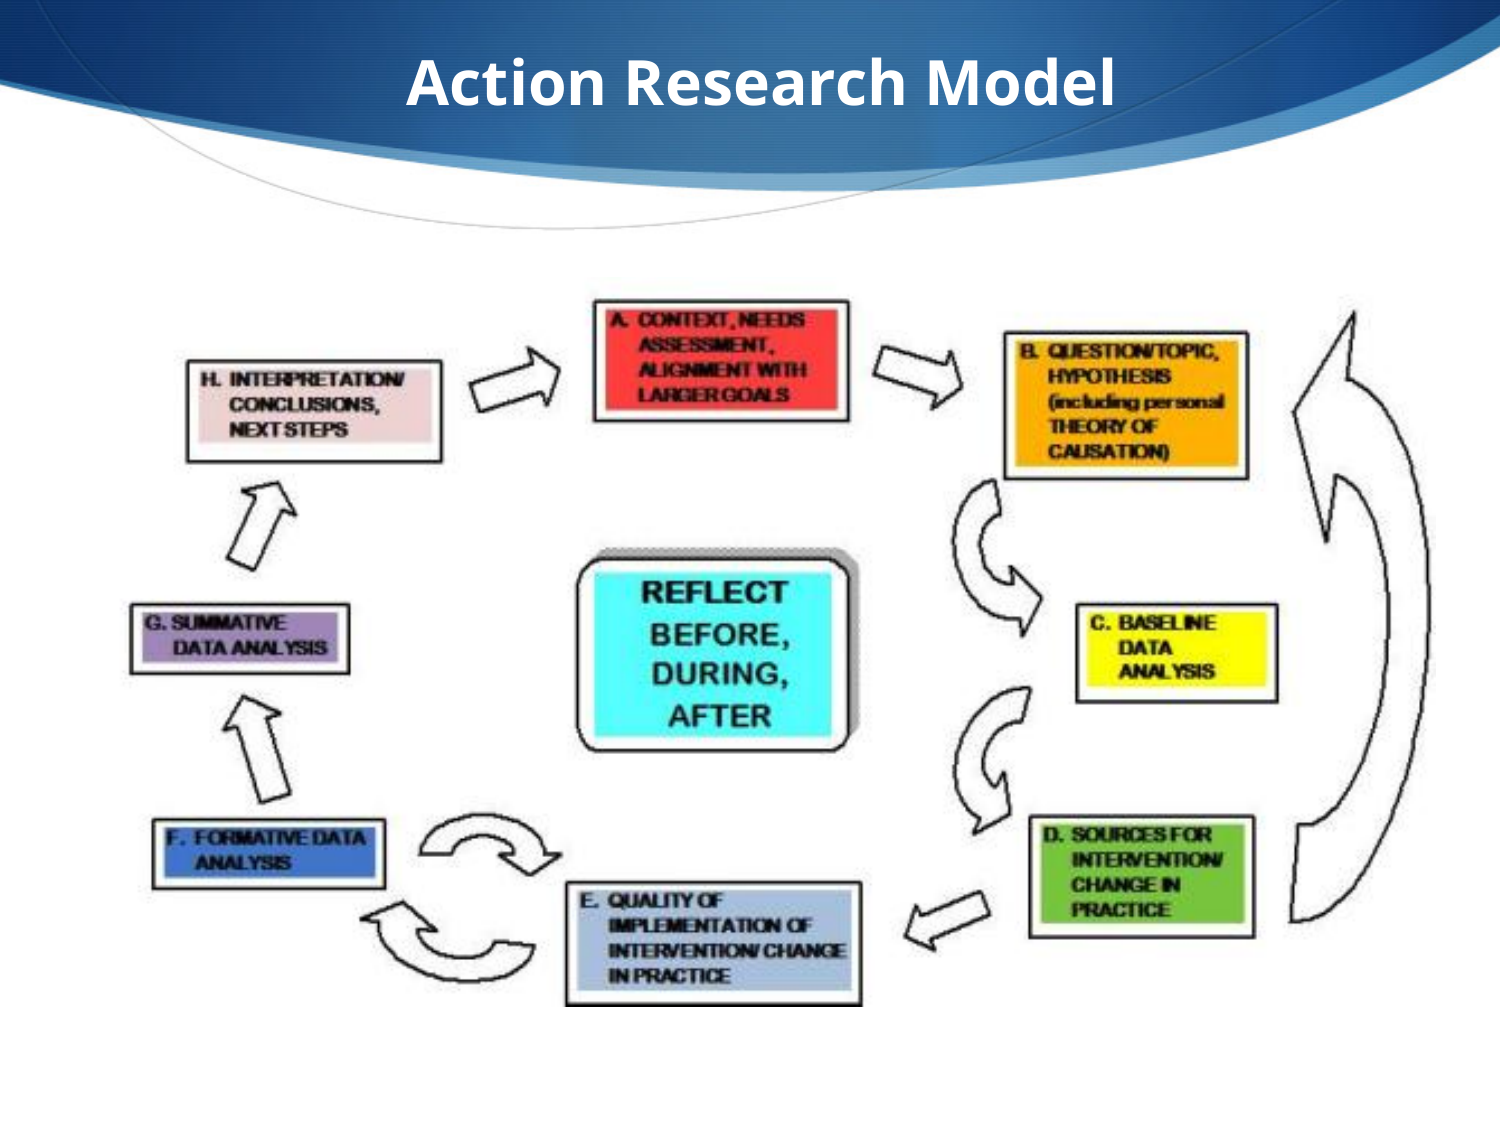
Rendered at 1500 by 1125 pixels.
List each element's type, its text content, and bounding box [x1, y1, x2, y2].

picture [0, 0, 1500, 1125]
text_box Action Research Model [269, 35, 1256, 126]
